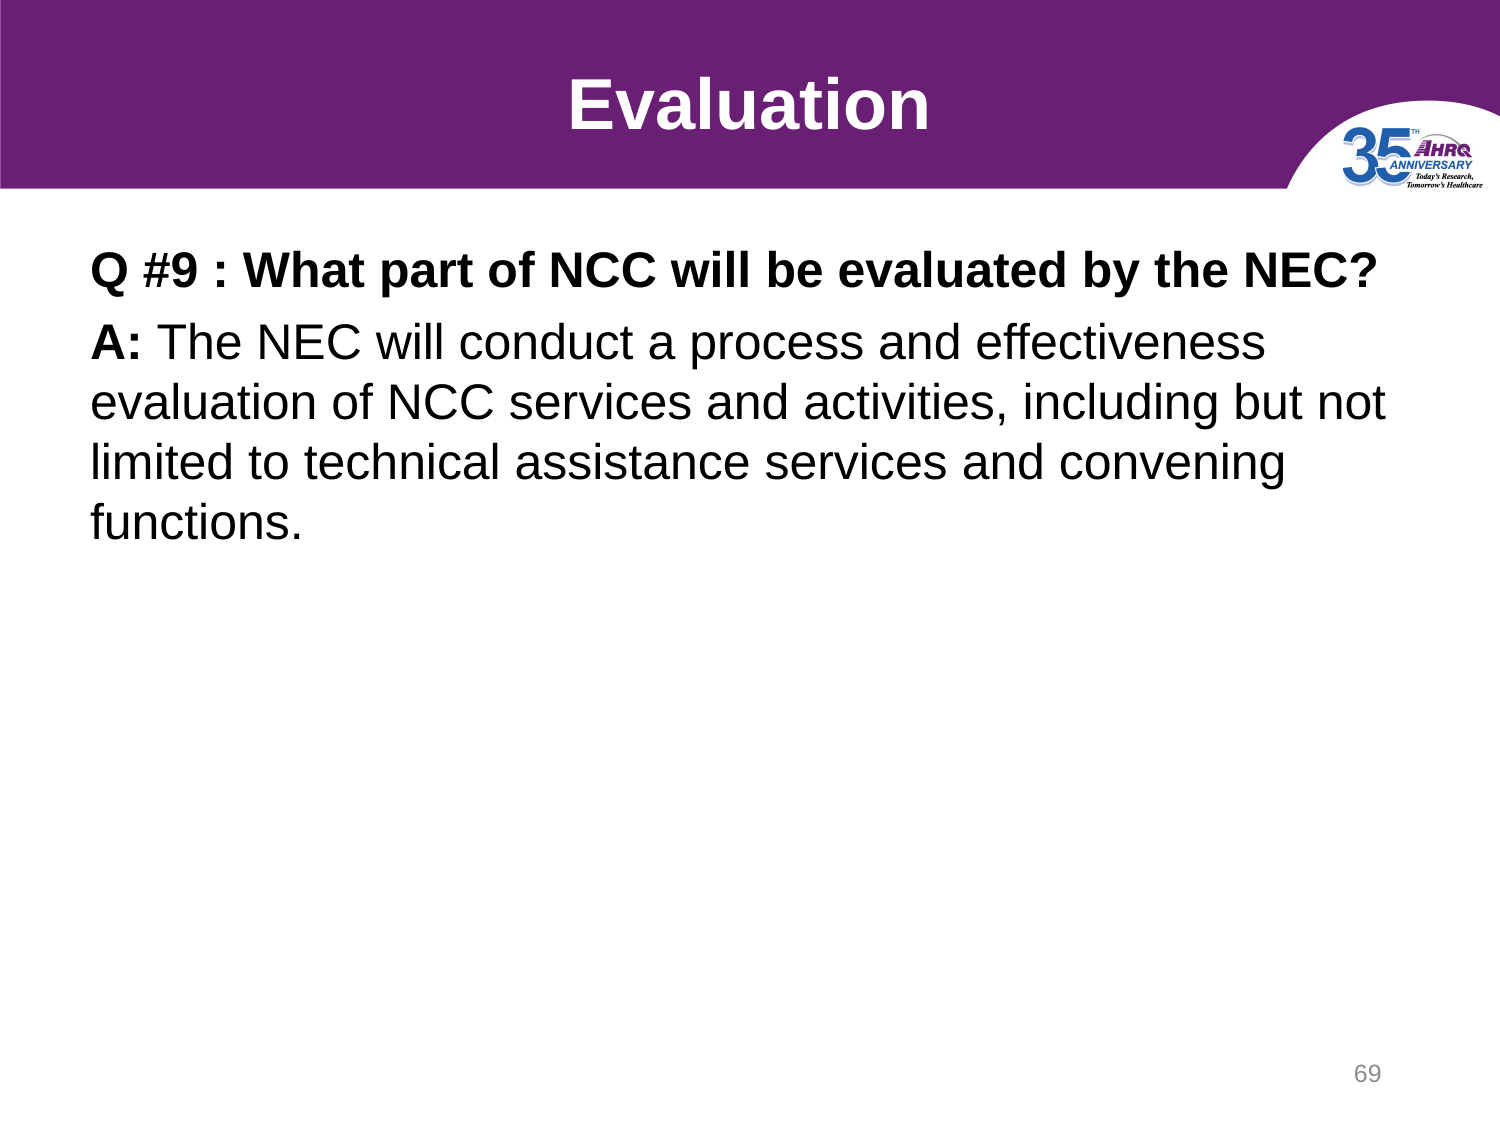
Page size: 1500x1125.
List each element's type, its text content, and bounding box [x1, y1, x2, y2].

slide_number 69 [1059, 1042, 1397, 1103]
list Q #9 : What part of NCC will be evaluated by the NEC? A: The NEC will conduct a process and effectiveness evaluation of NCC services and activities, including but not limited to technical assistance services and convening functions. [75, 225, 1425, 969]
title Evaluation [206, 50, 1294, 152]
picture [0, 0, 1500, 1125]
